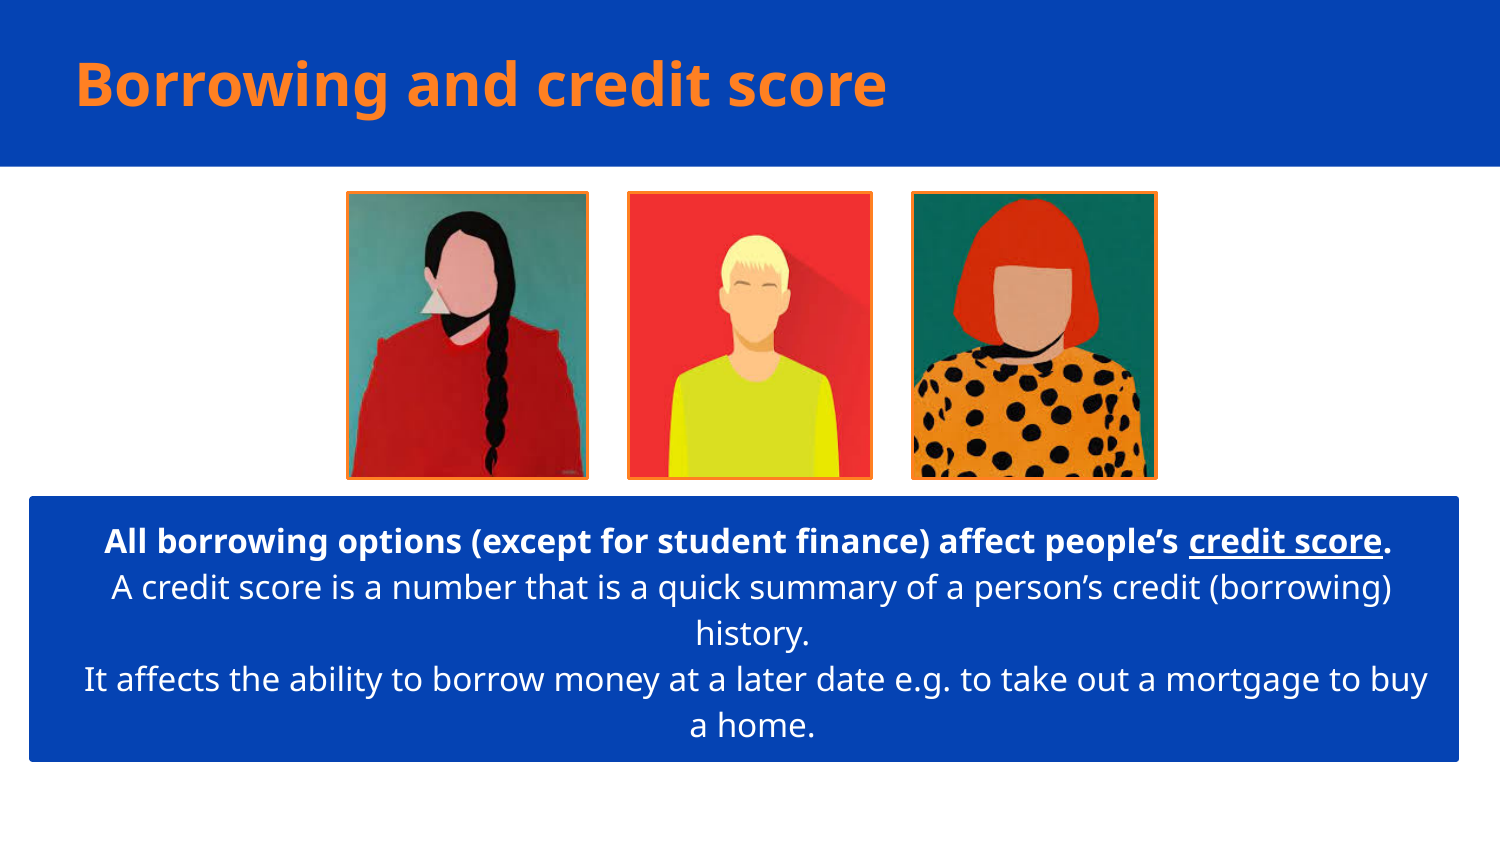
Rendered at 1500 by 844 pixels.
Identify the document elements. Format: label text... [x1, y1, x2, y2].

title Borrowing and credit score [59, 40, 1328, 125]
picture [349, 193, 586, 477]
text_box All borrowing options (except for student finance) affect people’s credit score. A credit score is a number that is a quick summary of a person’s credit (borrowing) history. It affects the ability to borrow money at a later date e.g. to take out a mortgage to buy a home. [32, 499, 1457, 759]
picture [629, 193, 871, 477]
text_box [1299, 759, 1457, 829]
picture [914, 193, 1155, 477]
